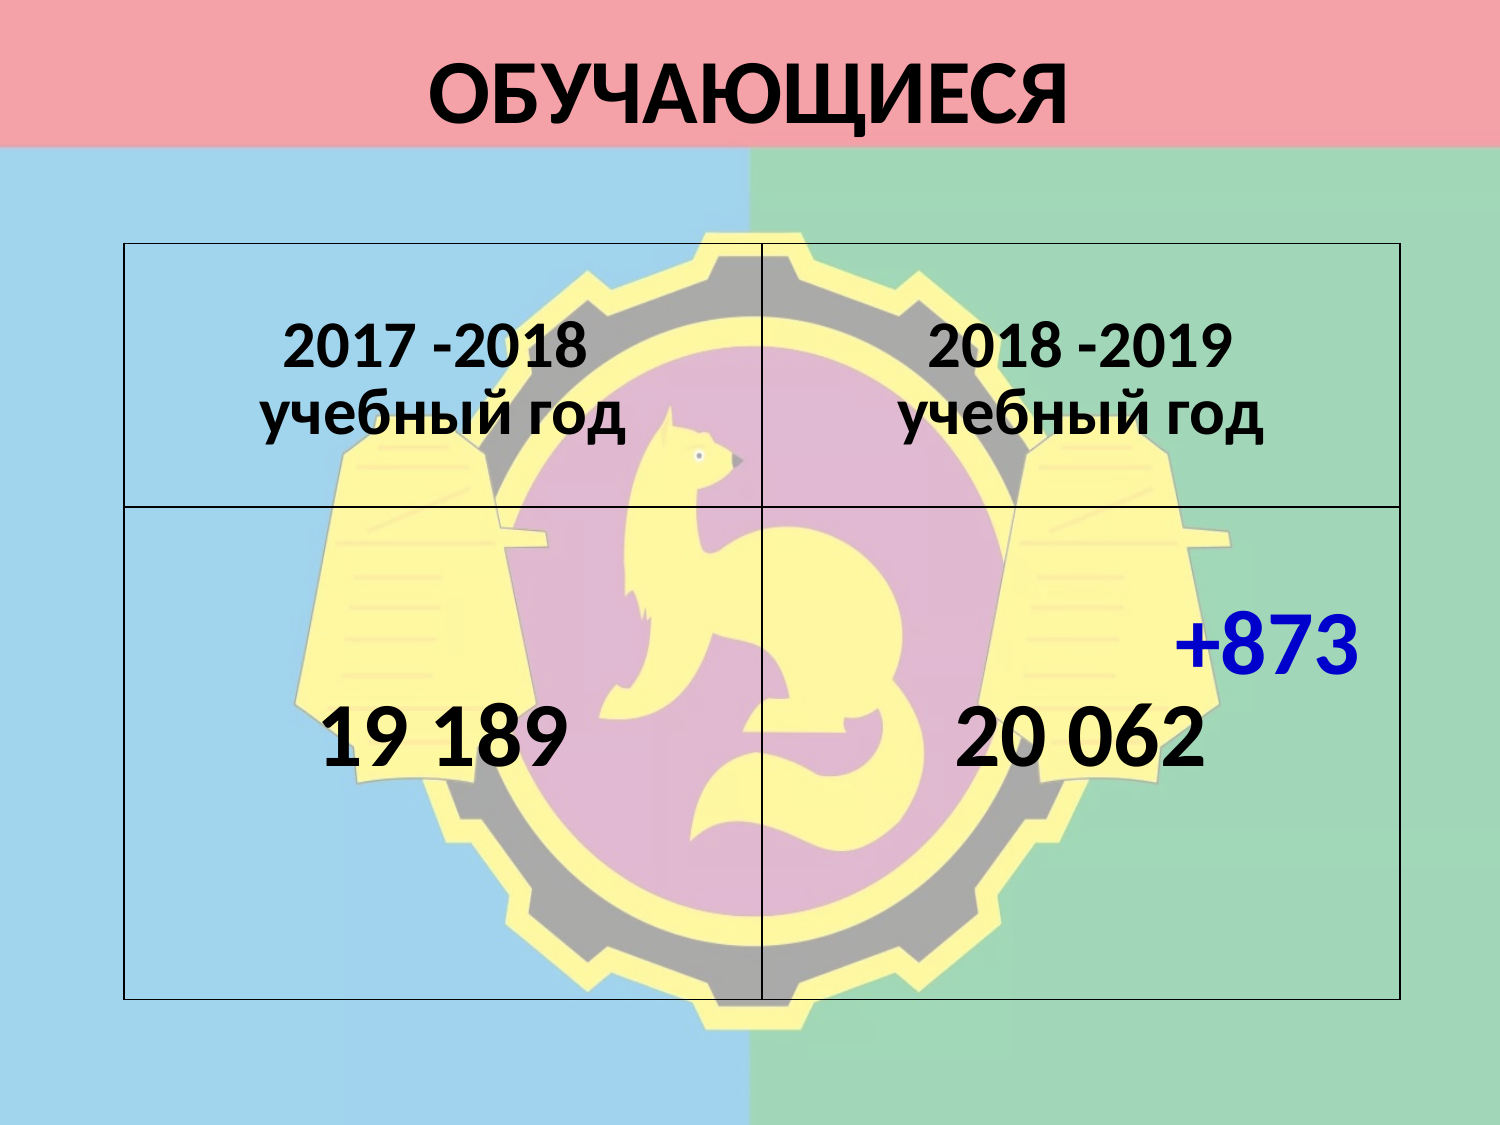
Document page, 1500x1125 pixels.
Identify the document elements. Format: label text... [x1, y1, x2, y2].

table_header 2017 -2018 учебный год [125, 244, 761, 506]
table_cell +873 20 062 [763, 508, 1399, 999]
table_cell 19 189 [125, 508, 761, 999]
table_header 2018 -2019 учебный год [763, 244, 1399, 506]
title ОБУЧАЮЩИЕСЯ [75, 0, 1425, 173]
